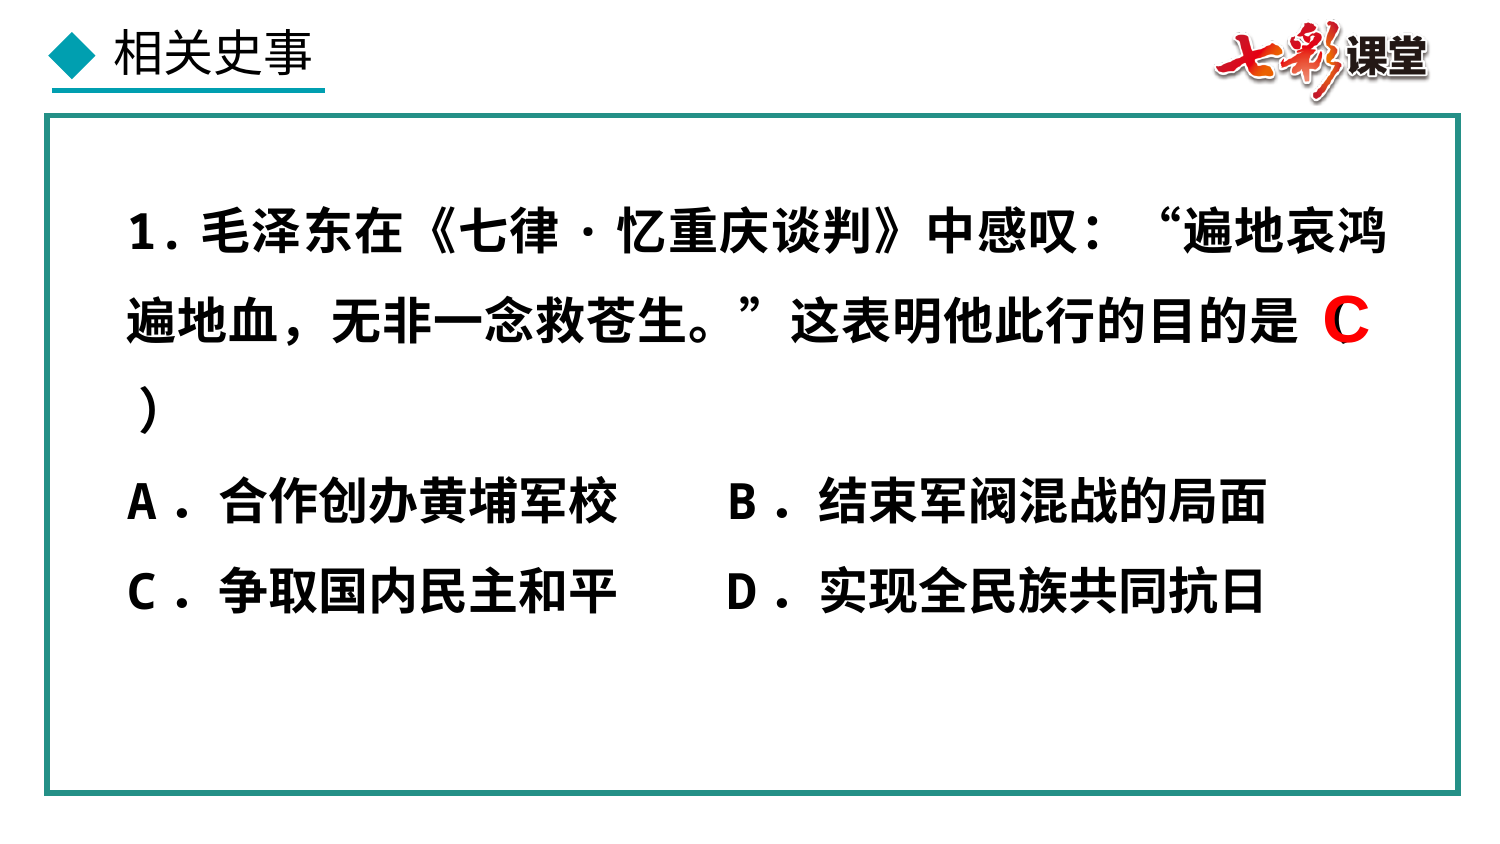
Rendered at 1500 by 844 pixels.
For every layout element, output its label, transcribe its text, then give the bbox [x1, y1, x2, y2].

picture [1210, 15, 1434, 106]
text_box C [1311, 270, 1378, 352]
text_box 1.毛泽东在《七律·忆重庆谈判》中感叹：“遍地哀鸿遍地血，无非一念救苍生。”这表明他此行的目的是（ ） A．合作创办黄埔军校 B．结束军阀混战的局面 C．争取国内民主和平 D．实现全民族共同抗日 [115, 163, 1399, 626]
